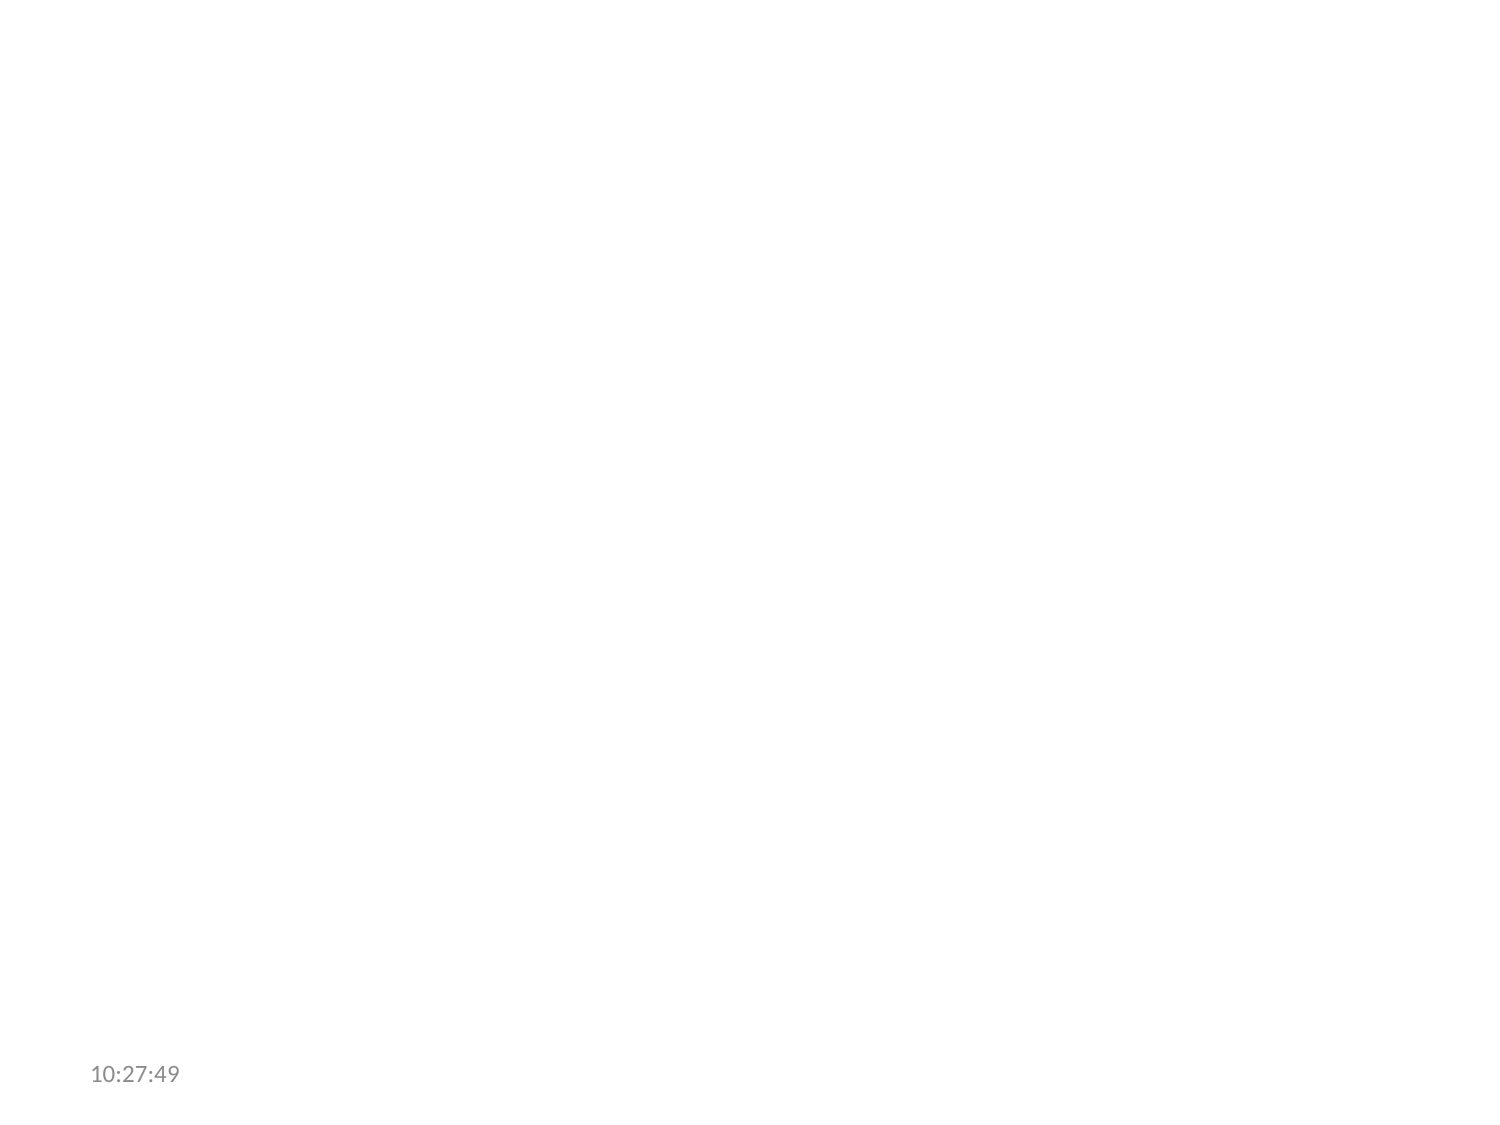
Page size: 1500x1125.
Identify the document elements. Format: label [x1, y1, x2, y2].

slide_number [75, 1042, 425, 1103]
